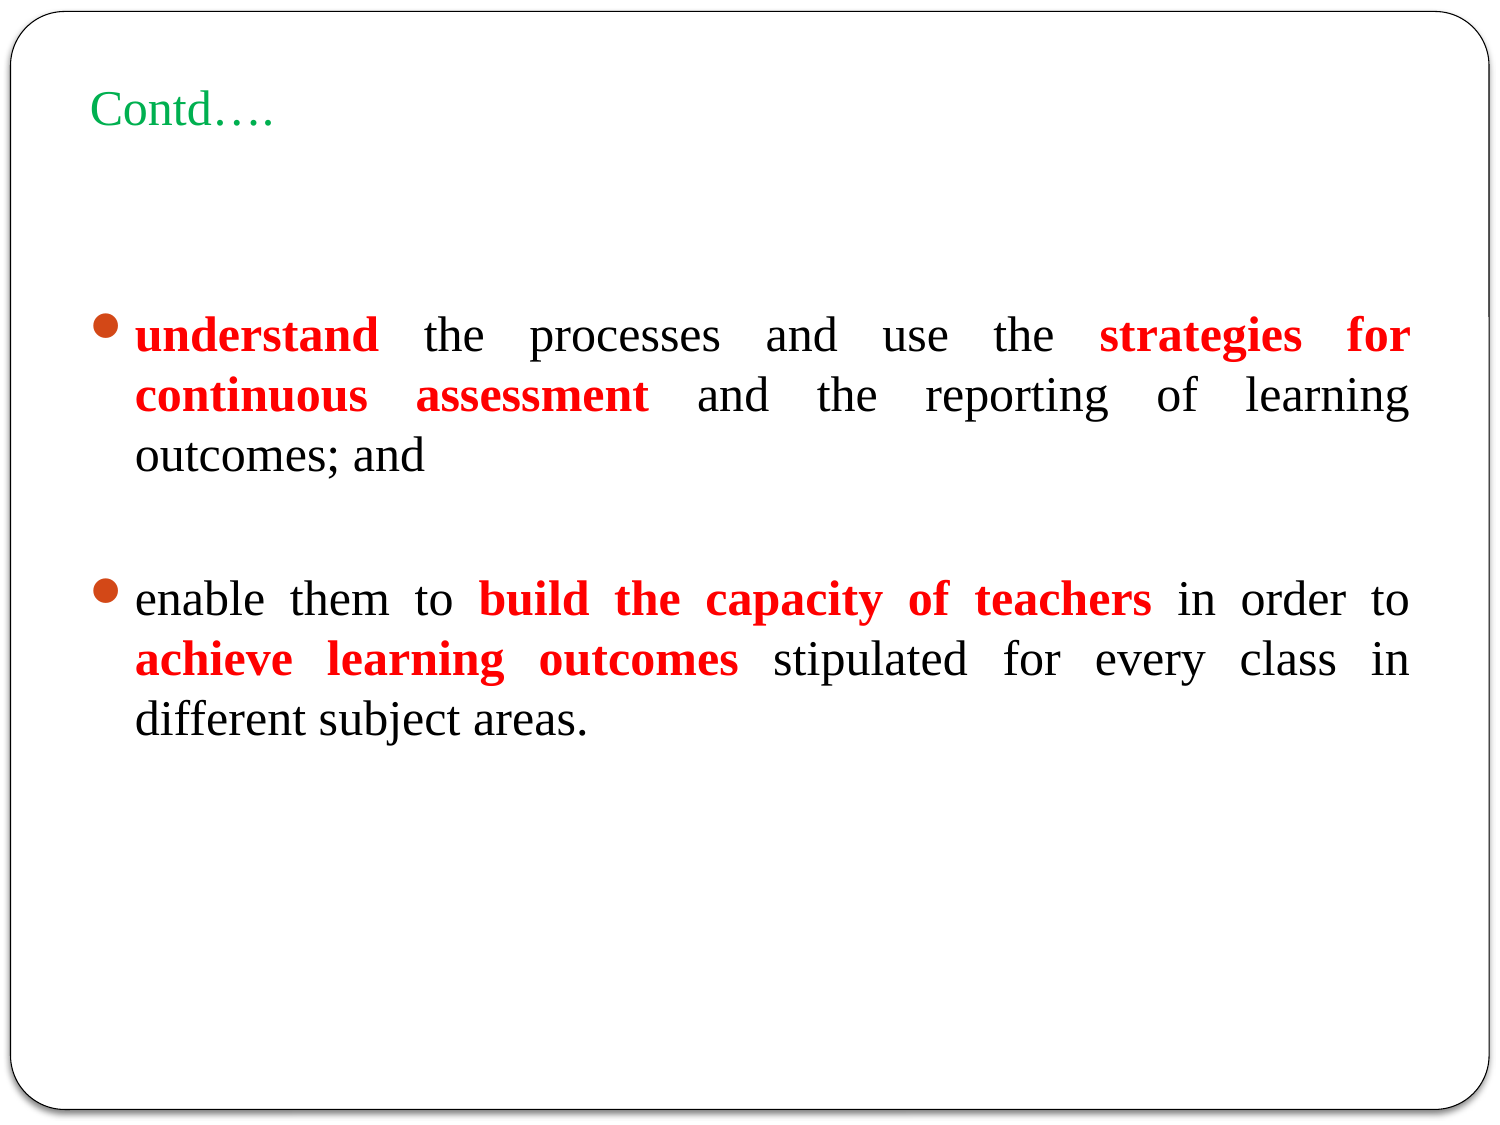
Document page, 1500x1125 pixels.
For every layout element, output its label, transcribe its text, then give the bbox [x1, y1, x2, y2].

list understand the processes and use the strategies for continuous assessment and the reporting of learning outcomes; and enable them to build the capacity of teachers in order to achieve learning outcomes stipulated for every class in different subject areas. [75, 149, 1425, 986]
title Contd…. [75, 45, 1425, 149]
